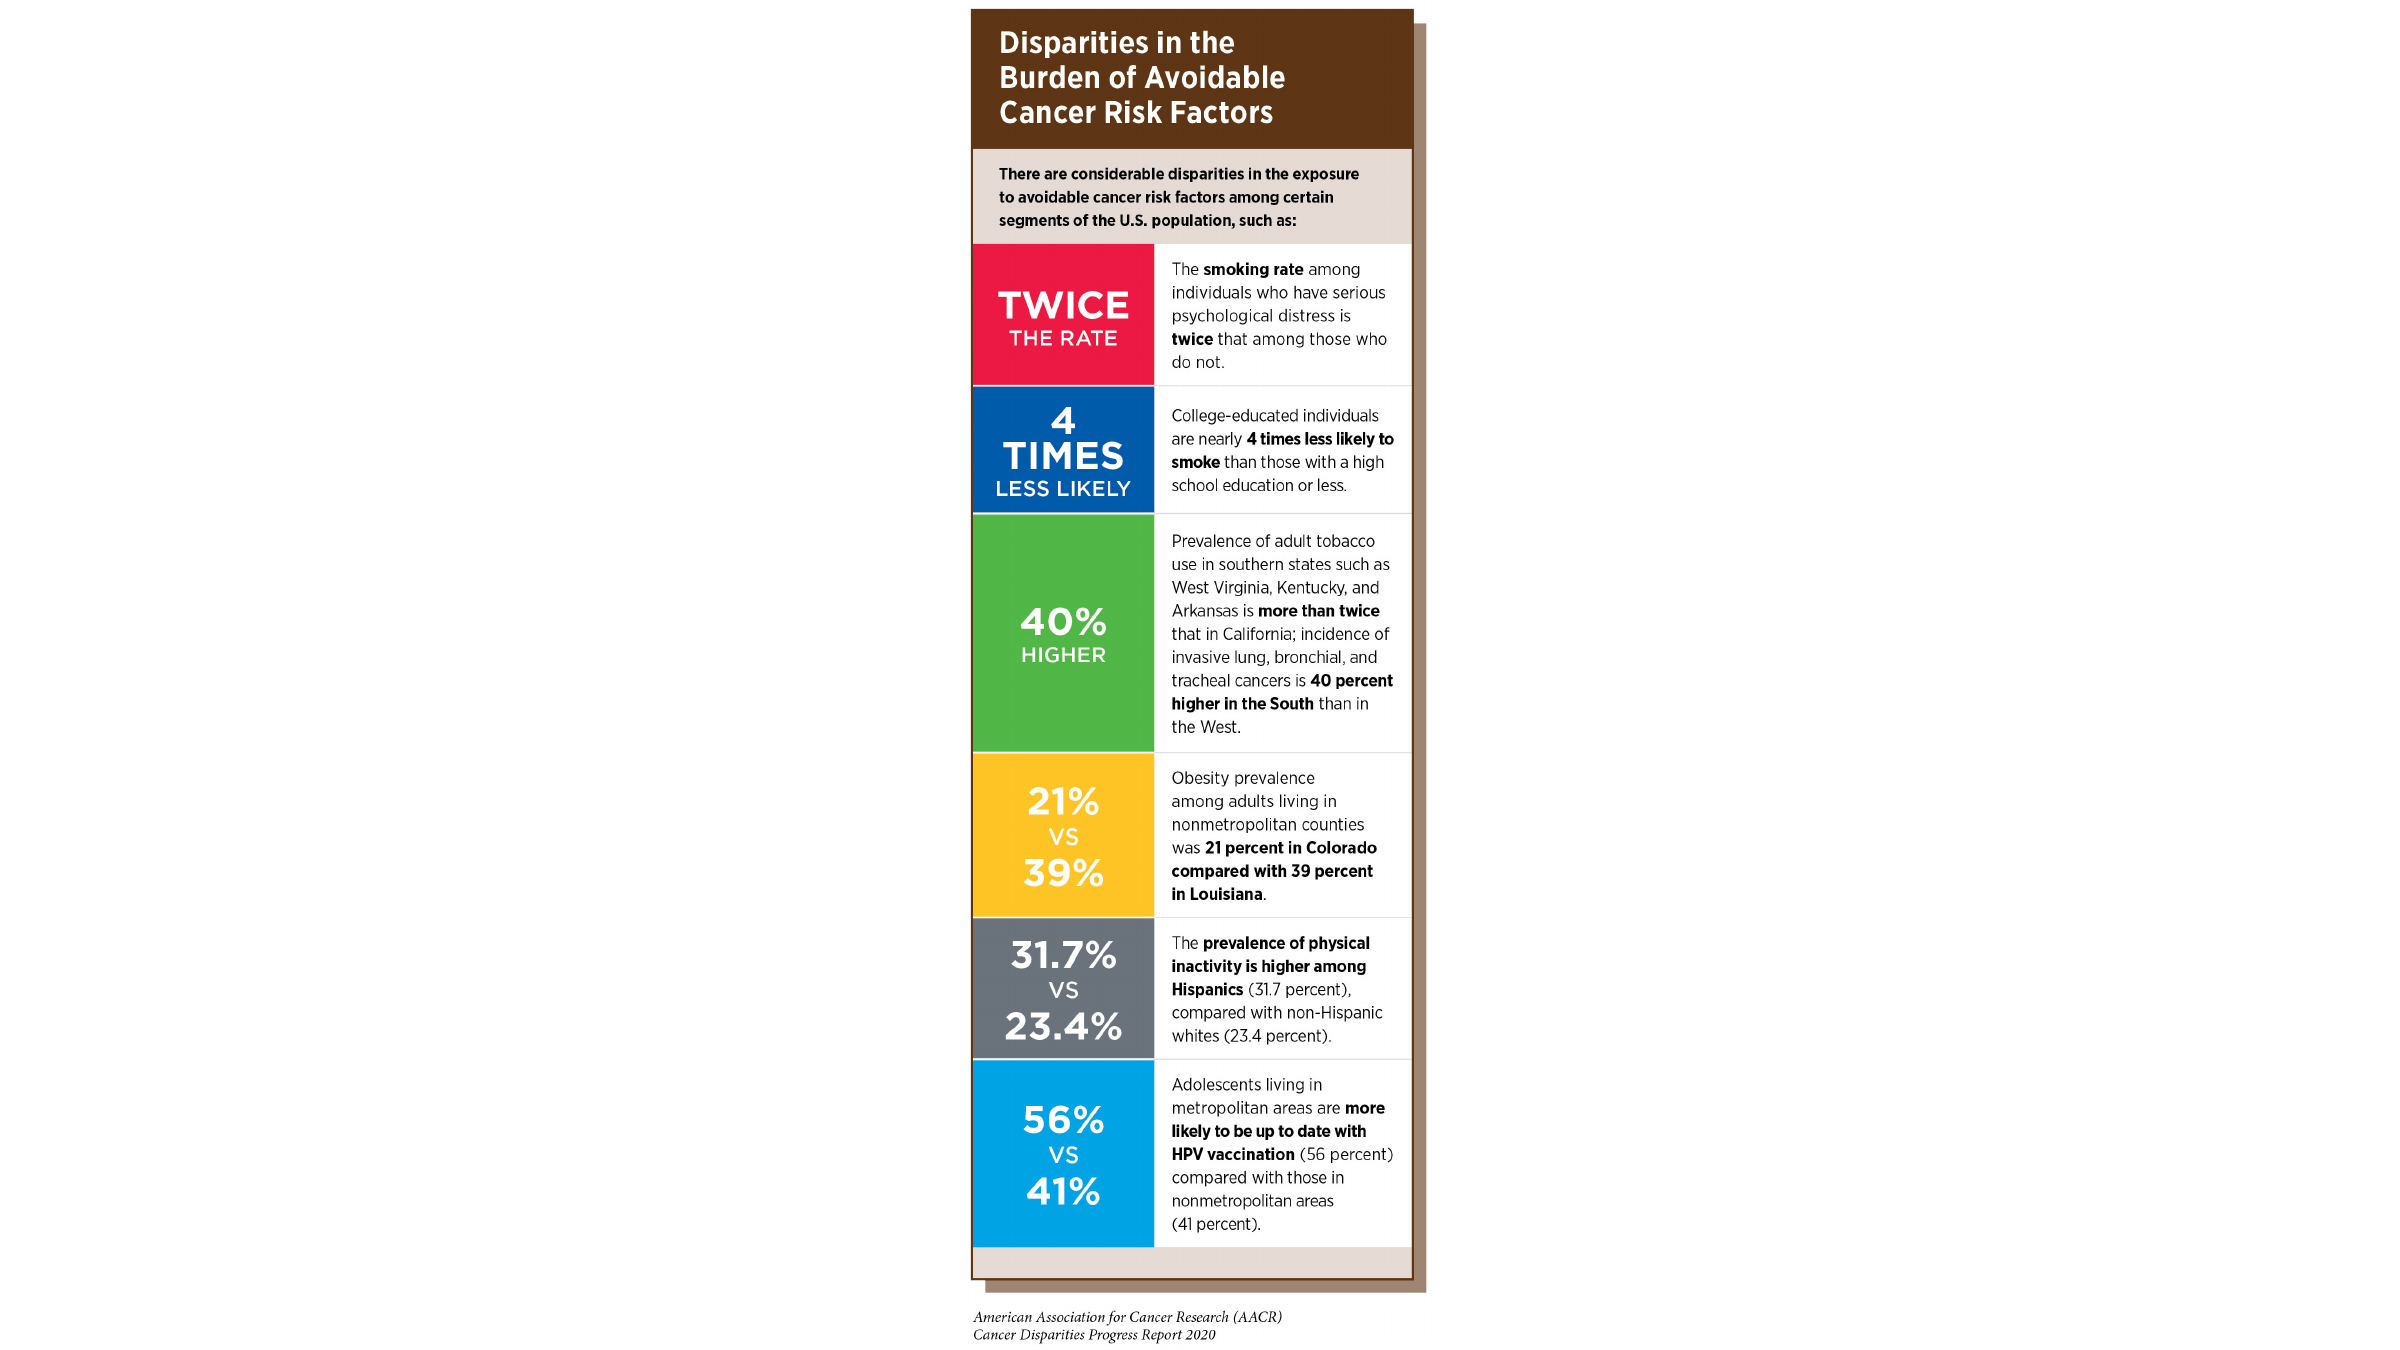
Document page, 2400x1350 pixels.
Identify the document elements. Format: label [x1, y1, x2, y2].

picture [962, 0, 1438, 1350]
